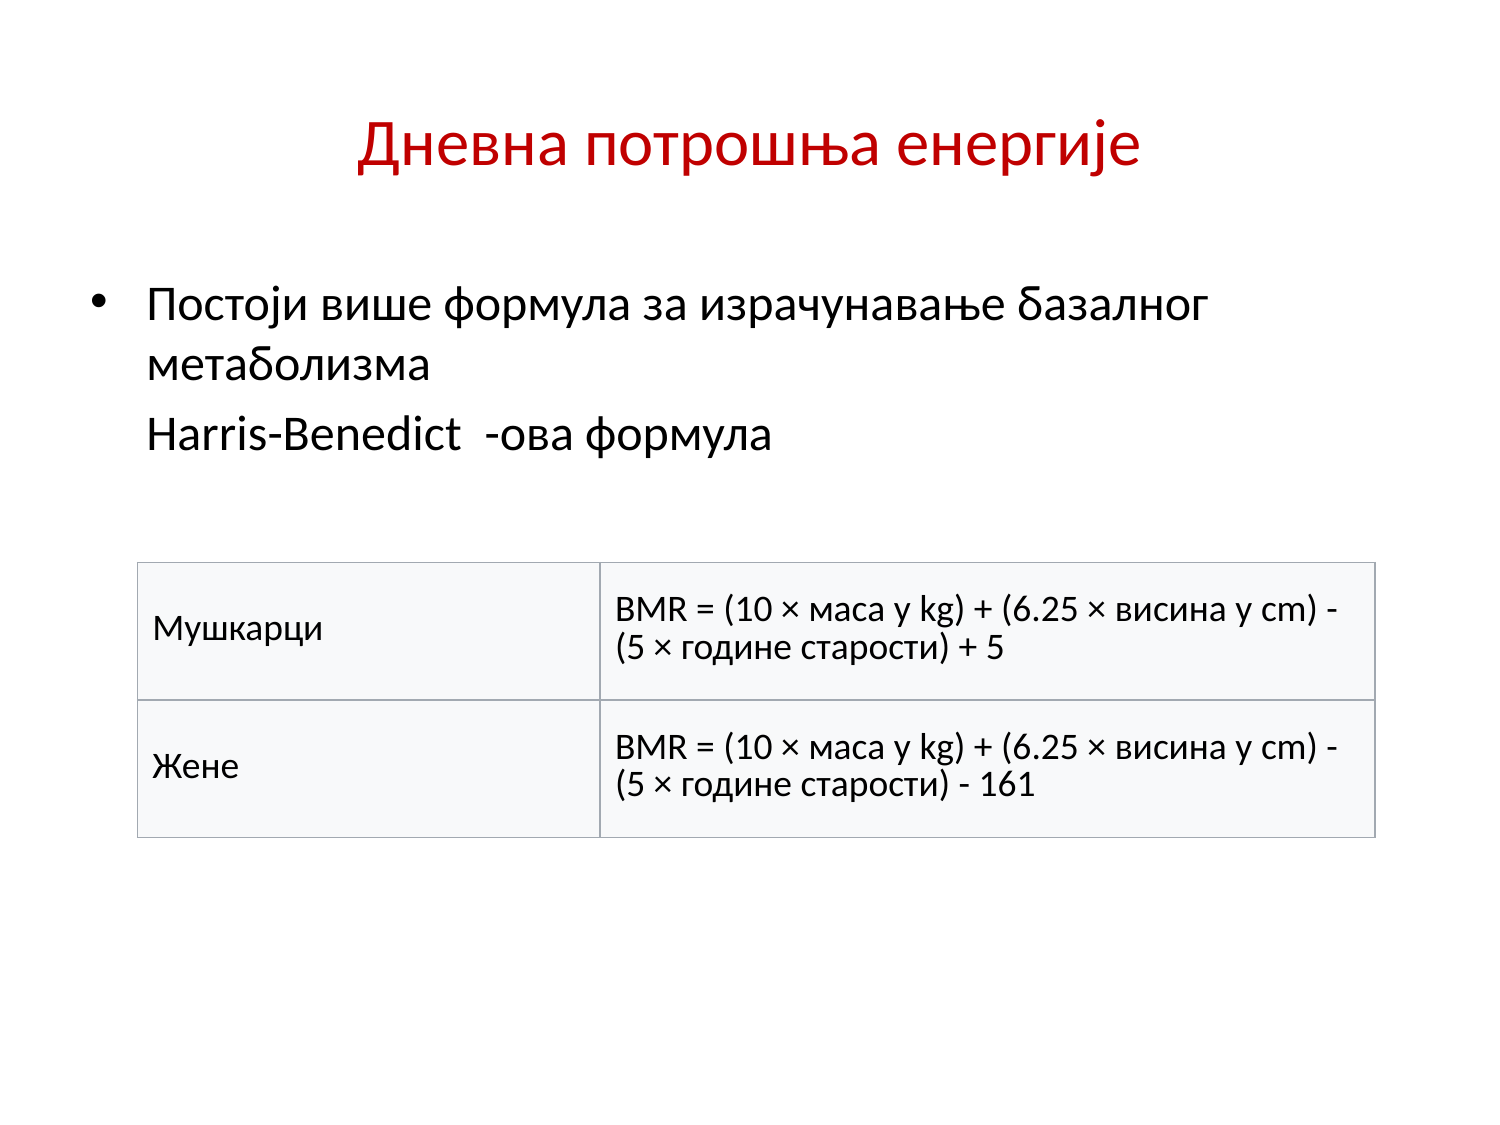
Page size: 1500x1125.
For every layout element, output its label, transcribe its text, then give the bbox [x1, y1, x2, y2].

table_header Мушкарци [138, 563, 599, 699]
list Постоји више формула за израчунавање базалног метаболизма Harris-Benedict -ова формула [75, 262, 1425, 1005]
table_header BMR = (10 × маса у kg) + (6.25 × висина у cm) - (5 × године старости) + 5 [601, 563, 1374, 699]
title Дневна потрошња енергије [75, 45, 1425, 233]
table_cell BMR = (10 × маса у kg) + (6.25 × висина у cm) - (5 × године старости) - 161 [601, 701, 1374, 837]
table_cell Жене [138, 701, 599, 837]
